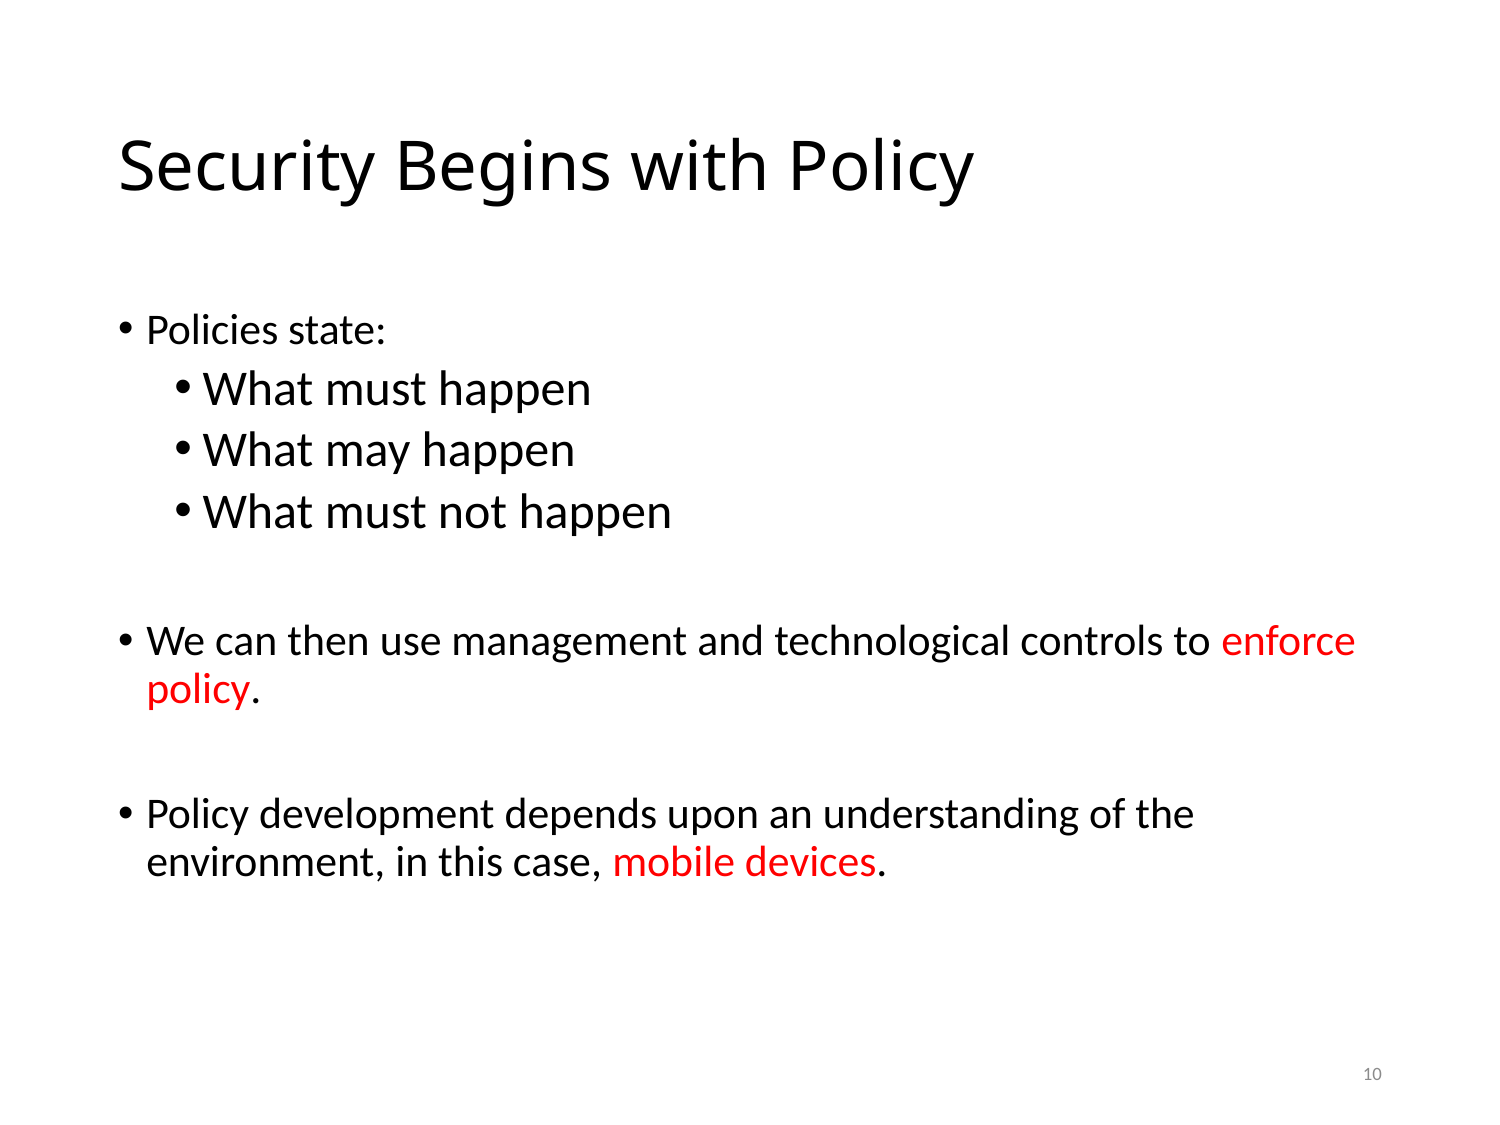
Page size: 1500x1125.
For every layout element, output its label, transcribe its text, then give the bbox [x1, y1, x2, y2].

list Policies state: What must happen What may happen What must not happen We can then use management and technological controls to enforce policy. Policy development depends upon an understanding of the environment, in this case, mobile devices. [103, 299, 1397, 1014]
slide_number 10 [1059, 1042, 1397, 1103]
title Security Begins with Policy [103, 59, 1397, 278]
